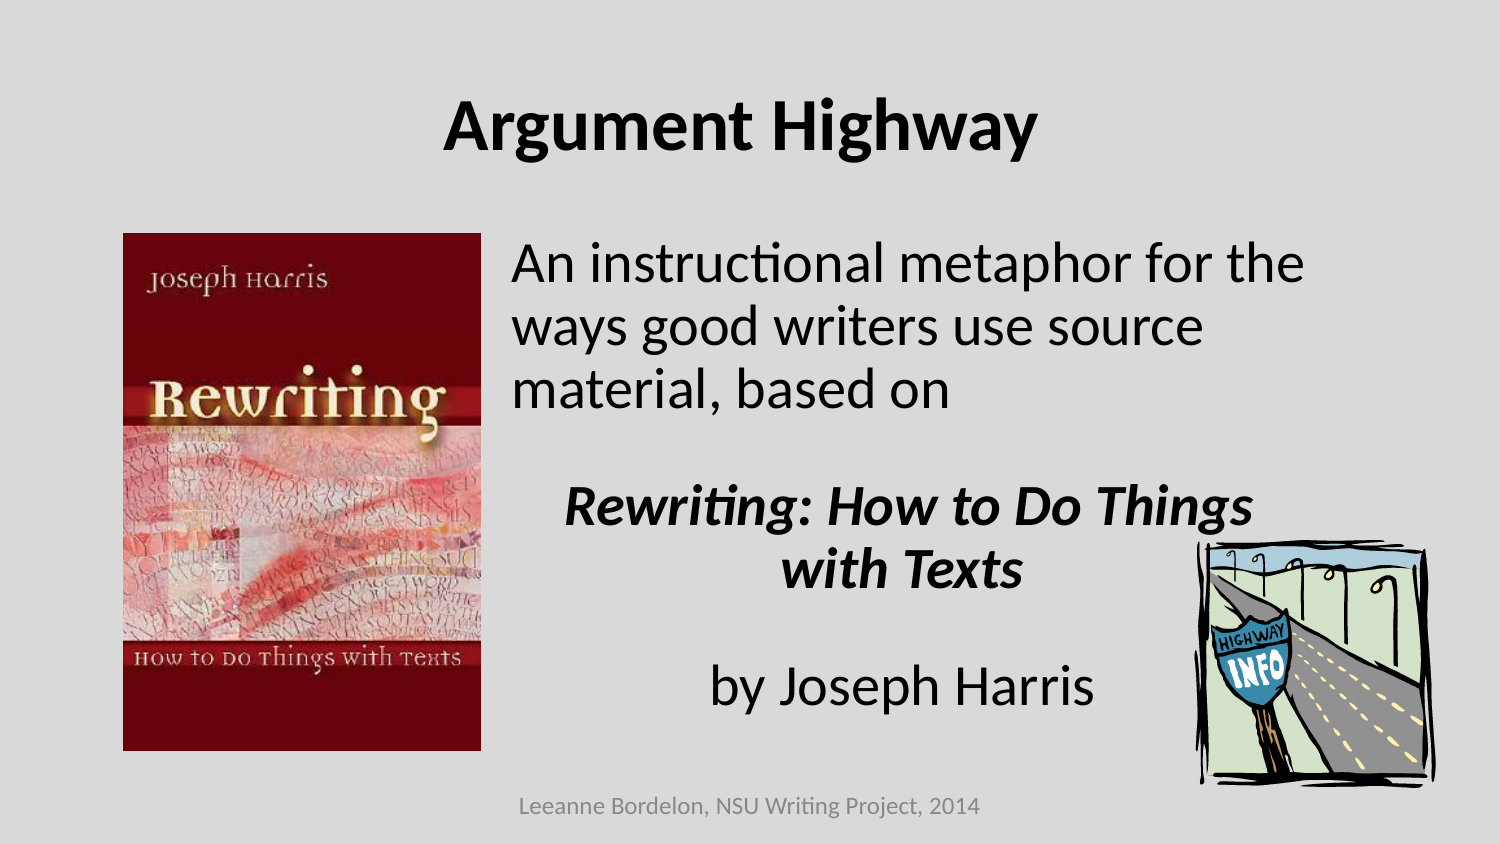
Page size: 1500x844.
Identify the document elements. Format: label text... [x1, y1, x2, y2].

picture [123, 233, 481, 751]
title Argument Highway [103, 79, 1397, 173]
list An instructional metaphor for the ways good writers use source material, based on Rewriting: How to Do Things with Texts by Joseph Harris [496, 224, 1322, 697]
footer Leeanne Bordelon, NSU Writing Project, 2014 [496, 787, 1004, 822]
picture [1194, 539, 1437, 788]
